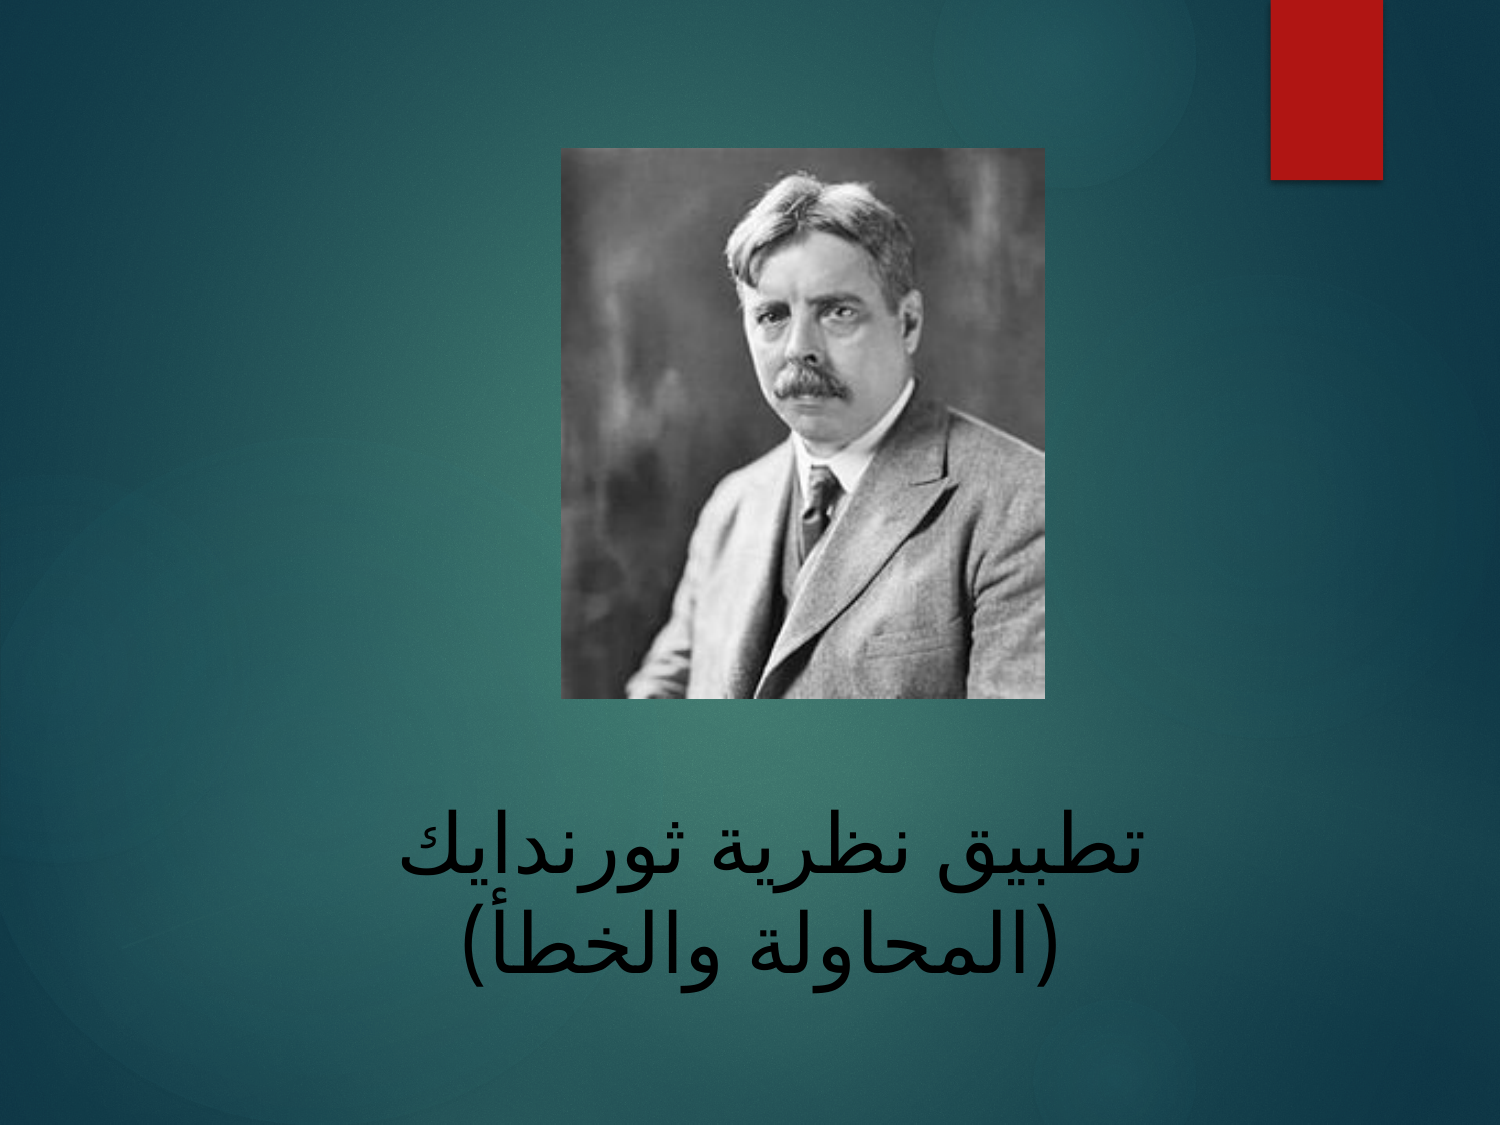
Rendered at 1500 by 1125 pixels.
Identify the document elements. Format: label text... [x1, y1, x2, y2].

title تطبيق نظرية ثورندايك (المحاولة والخطأ) [242, 727, 1280, 998]
picture [560, 148, 1045, 700]
